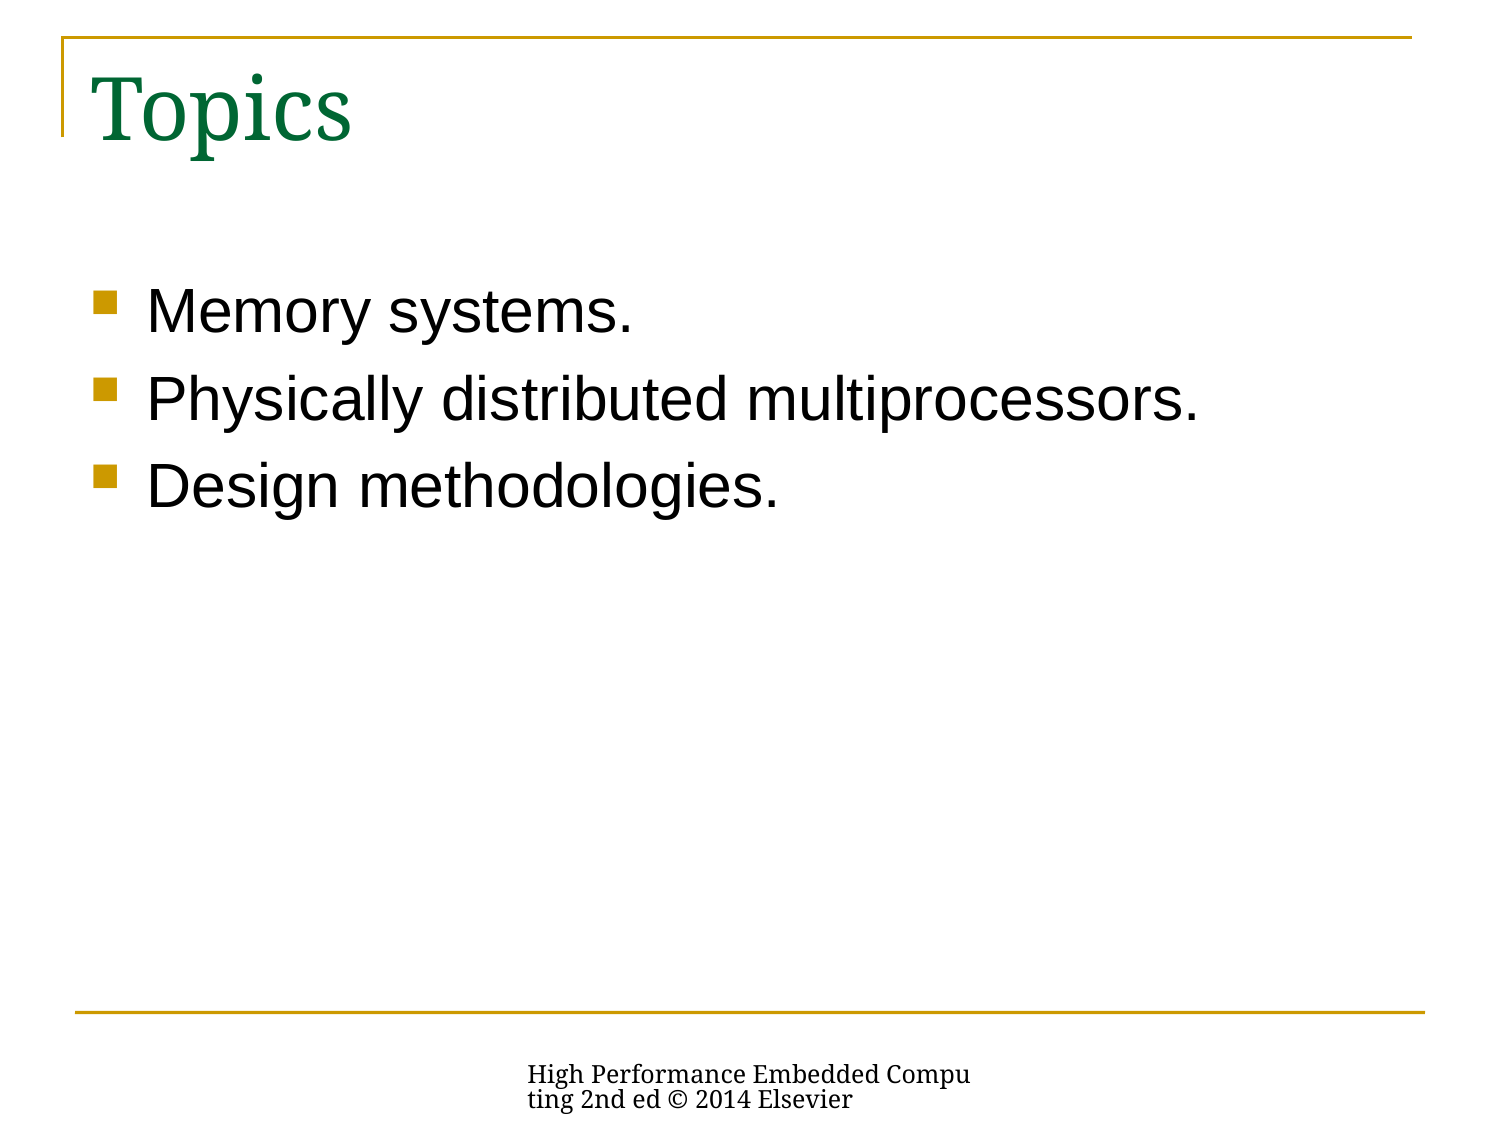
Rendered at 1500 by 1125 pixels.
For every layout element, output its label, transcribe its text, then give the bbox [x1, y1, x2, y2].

list Memory systems. Physically distributed multiprocessors. Design methodologies. [75, 262, 1425, 1006]
footer High Performance Embedded Computing 2nd ed © 2014 Elsevier [512, 1025, 988, 1100]
title Topics [75, 45, 1425, 233]
